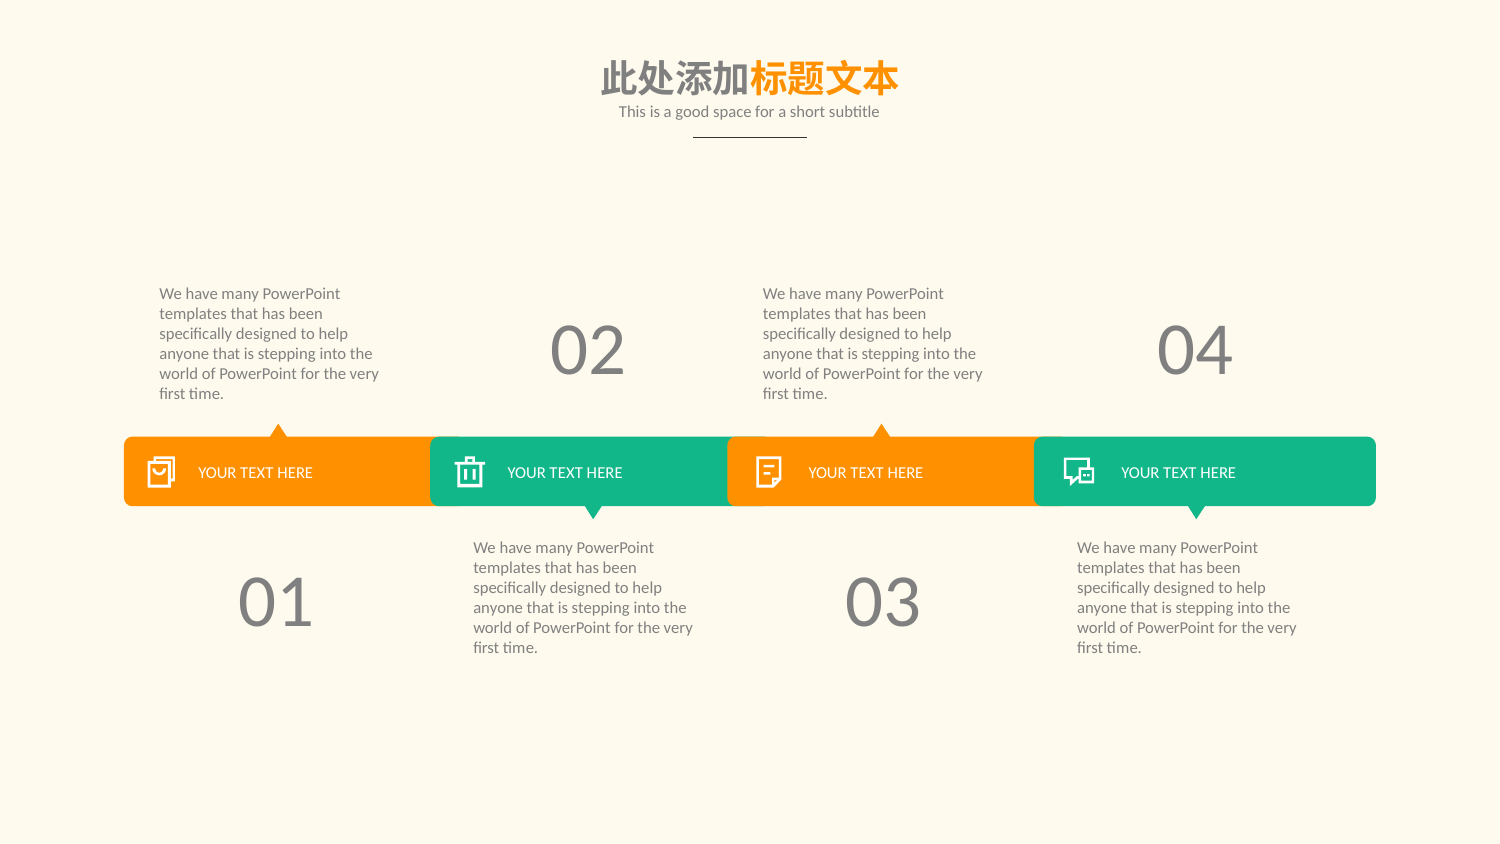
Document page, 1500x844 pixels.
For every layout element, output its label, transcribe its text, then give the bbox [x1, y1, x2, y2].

text_box We have many PowerPoint templates that has been specifically designed to help anyone that is stepping into the world of PowerPoint for the very first time. [762, 282, 1000, 403]
text_box YOUR TEXT HERE [793, 454, 939, 489]
text_box [123, 423, 438, 507]
text_box [727, 423, 1041, 507]
text_box YOUR TEXT HERE [183, 454, 329, 489]
text_box 04 [1142, 292, 1249, 398]
text_box 02 [535, 292, 642, 398]
text_box [1033, 436, 1376, 520]
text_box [1063, 457, 1095, 487]
text_box YOUR TEXT HERE [1106, 454, 1252, 489]
text_box We have many PowerPoint templates that has been specifically designed to help anyone that is stepping into the world of PowerPoint for the very first time. [473, 536, 710, 657]
text_box YOUR TEXT HERE [492, 454, 638, 489]
text_box [430, 436, 734, 520]
text_box 01 [223, 544, 330, 649]
text_box 此处添加标题文本 [585, 47, 915, 108]
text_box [756, 455, 782, 488]
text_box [454, 456, 486, 488]
text_box 03 [830, 544, 937, 649]
text_box This is a good space for a short subtitle [603, 93, 895, 128]
text_box We have many PowerPoint templates that has been specifically designed to help anyone that is stepping into the world of PowerPoint for the very first time. [1077, 536, 1314, 657]
text_box We have many PowerPoint templates that has been specifically designed to help anyone that is stepping into the world of PowerPoint for the very first time. [159, 282, 396, 403]
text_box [147, 455, 176, 488]
